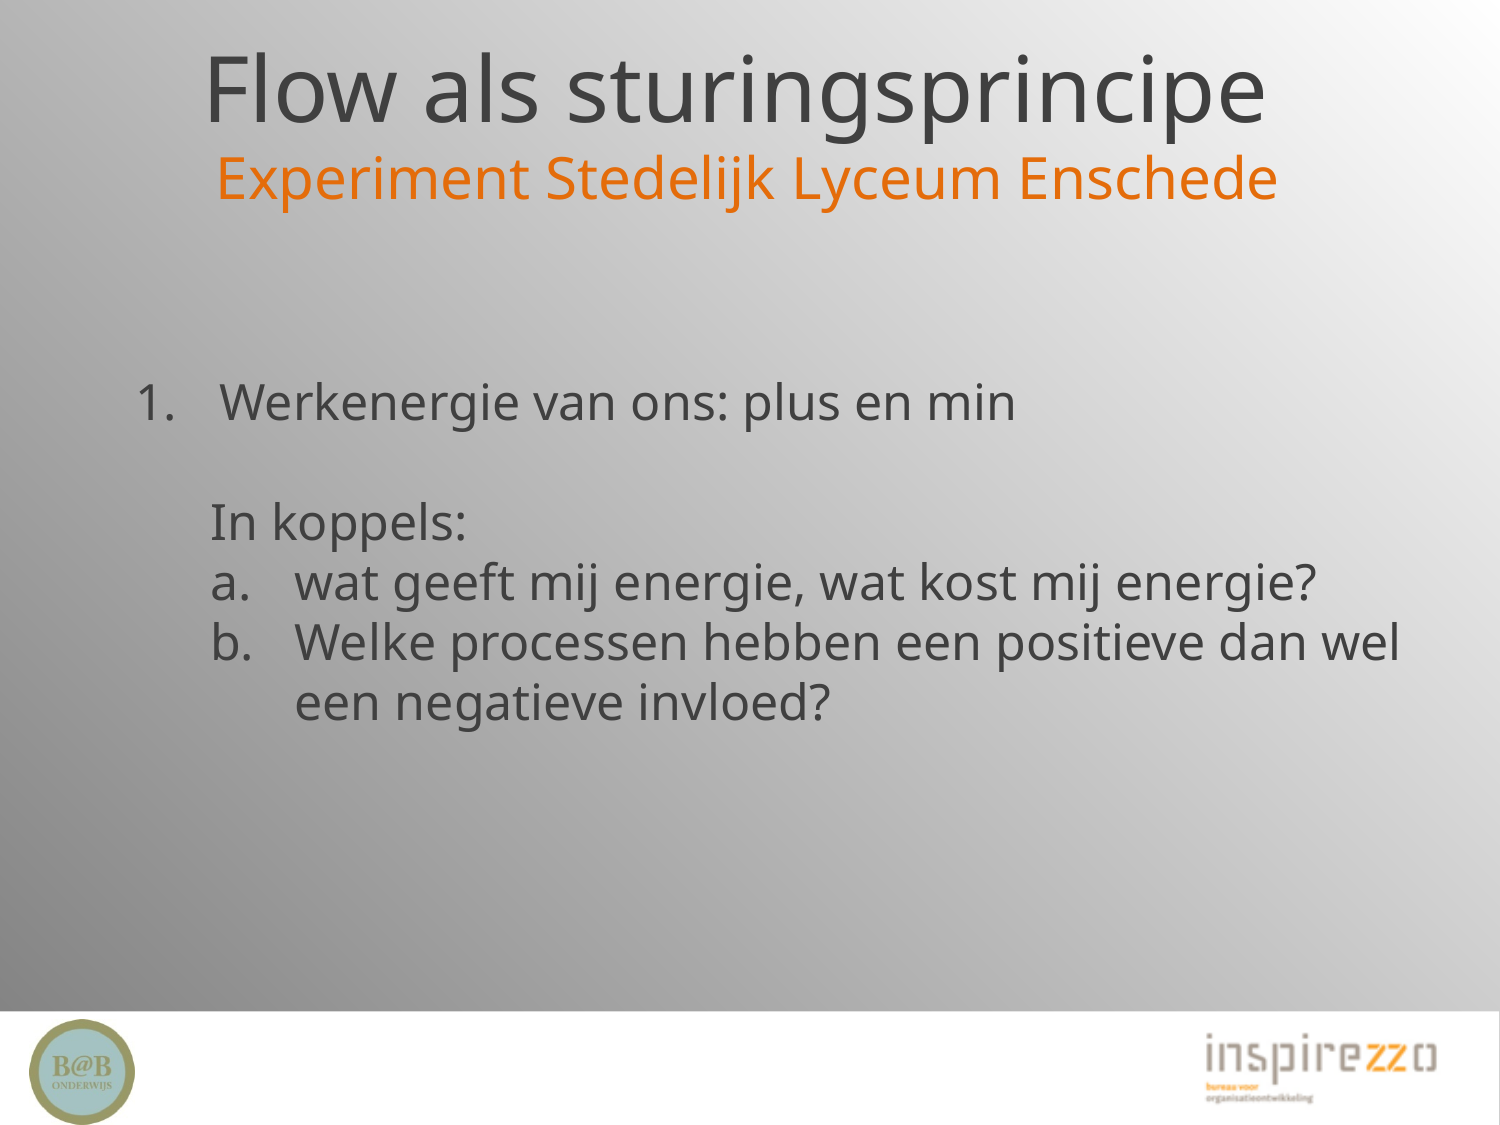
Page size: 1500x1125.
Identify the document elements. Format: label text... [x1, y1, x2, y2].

text_box [0, 1009, 1500, 1125]
picture [29, 1019, 136, 1125]
picture [1091, 1015, 1494, 1123]
text_box Werkenergie van ons: plus en min In koppels: wat geeft mij energie, wat kost mij energie? Welke processen hebben een positieve dan wel een negatieve invloed? [120, 363, 1459, 858]
text_box Flow als sturingsprincipe Experiment Stedelijk Lyceum Enschede [18, 23, 1478, 219]
